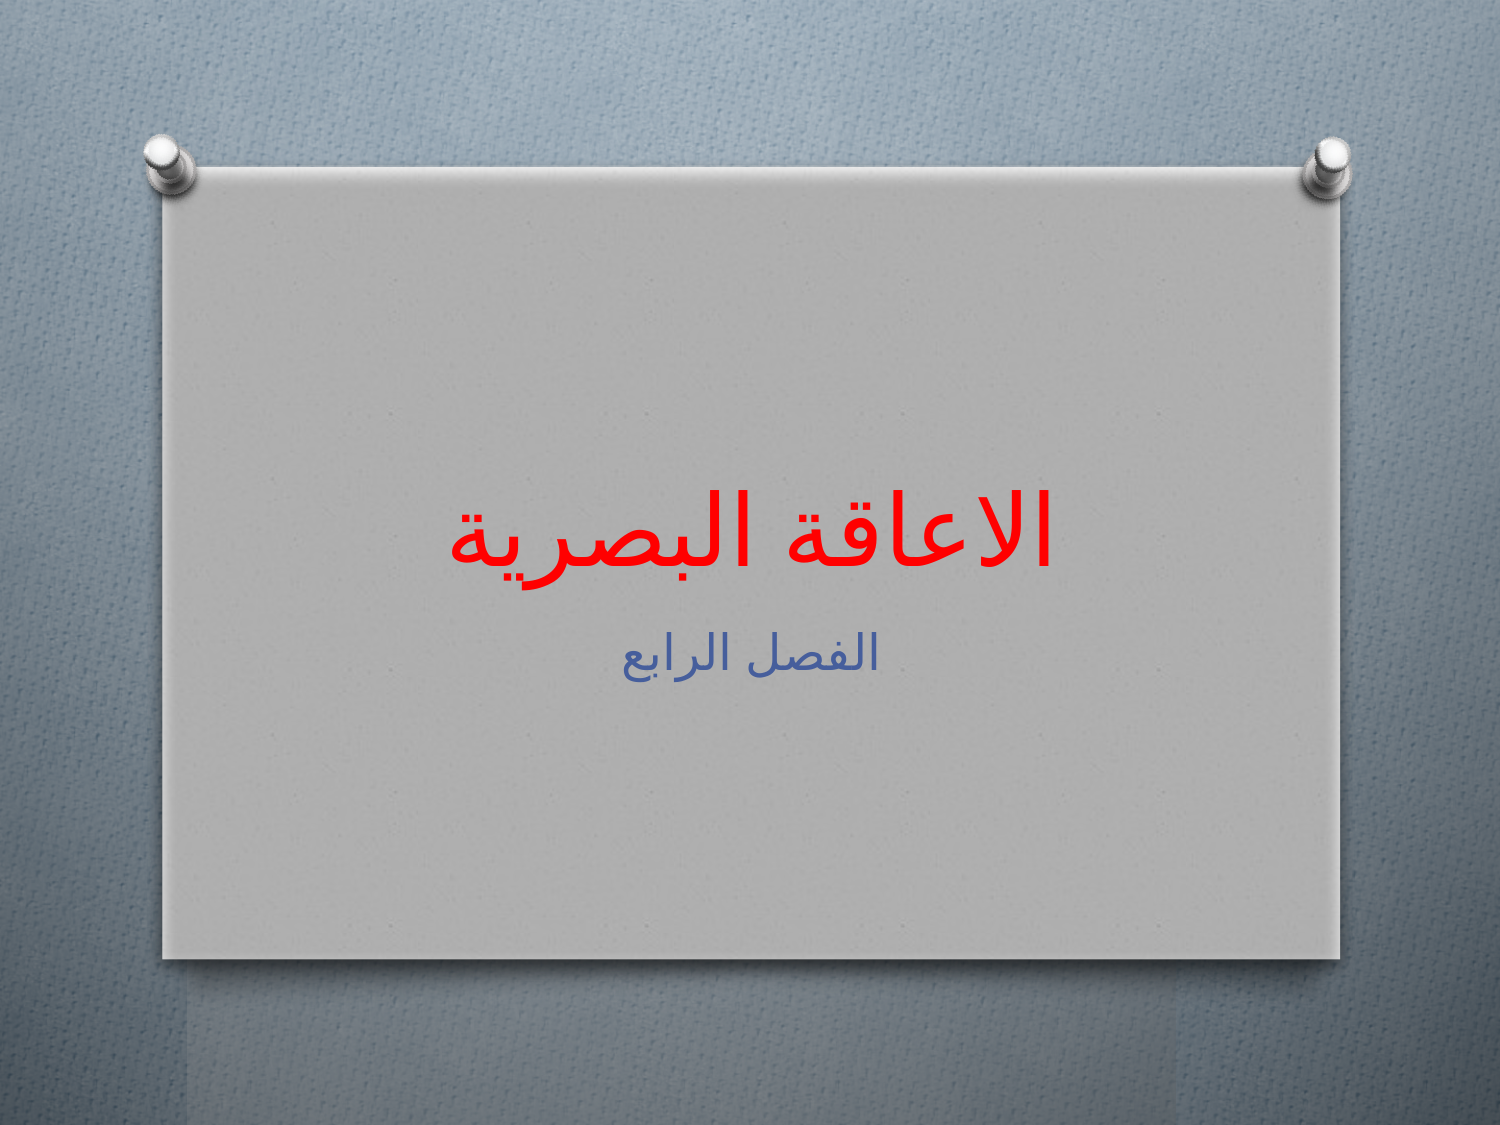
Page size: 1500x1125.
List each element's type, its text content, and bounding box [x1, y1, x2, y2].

picture [1274, 109, 1396, 230]
subtitle الفصل الرابع [283, 612, 1221, 863]
picture [112, 100, 235, 224]
title الاعاقة البصرية [283, 294, 1223, 595]
